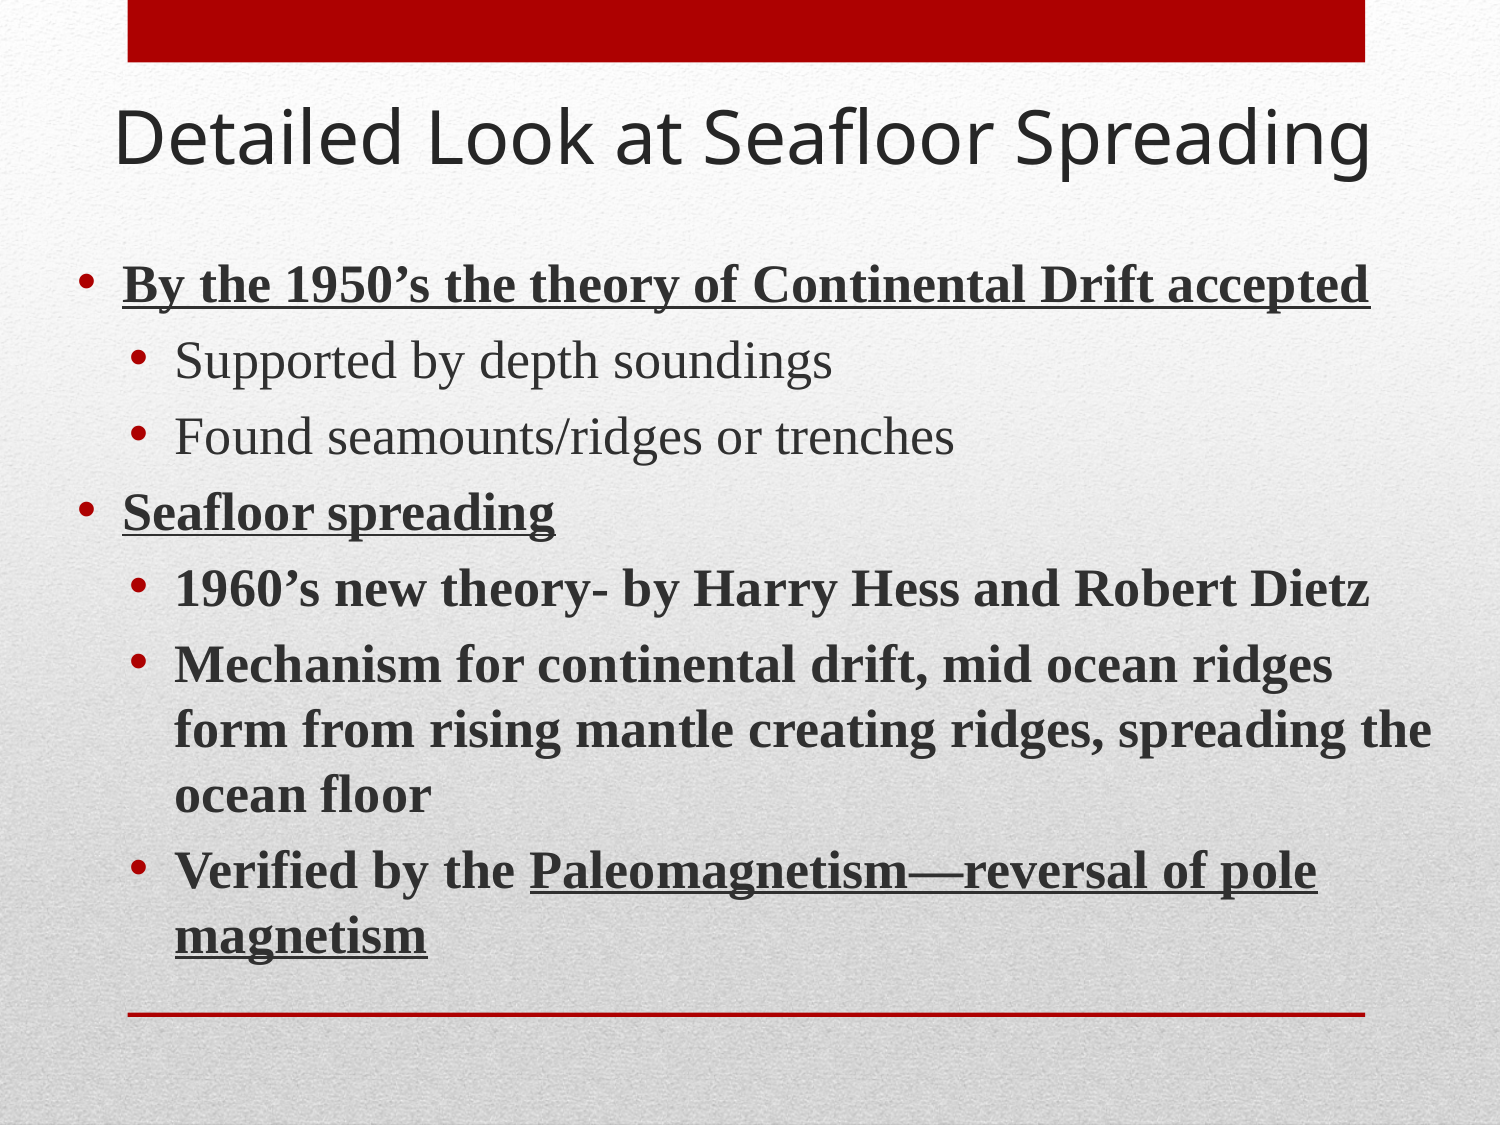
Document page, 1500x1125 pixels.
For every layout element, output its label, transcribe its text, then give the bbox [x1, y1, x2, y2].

list By the 1950’s the theory of Continental Drift accepted Supported by depth soundings Found seamounts/ridges or trenches Seafloor spreading 1960’s new theory- by Harry Hess and Robert Dietz Mechanism for continental drift, mid ocean ridges form from rising mantle creating ridges, spreading the ocean floor Verified by the Paleomagnetism—reversal of pole magnetism [62, 174, 1463, 1038]
title Detailed Look at Seafloor Spreading [62, 0, 1425, 174]
